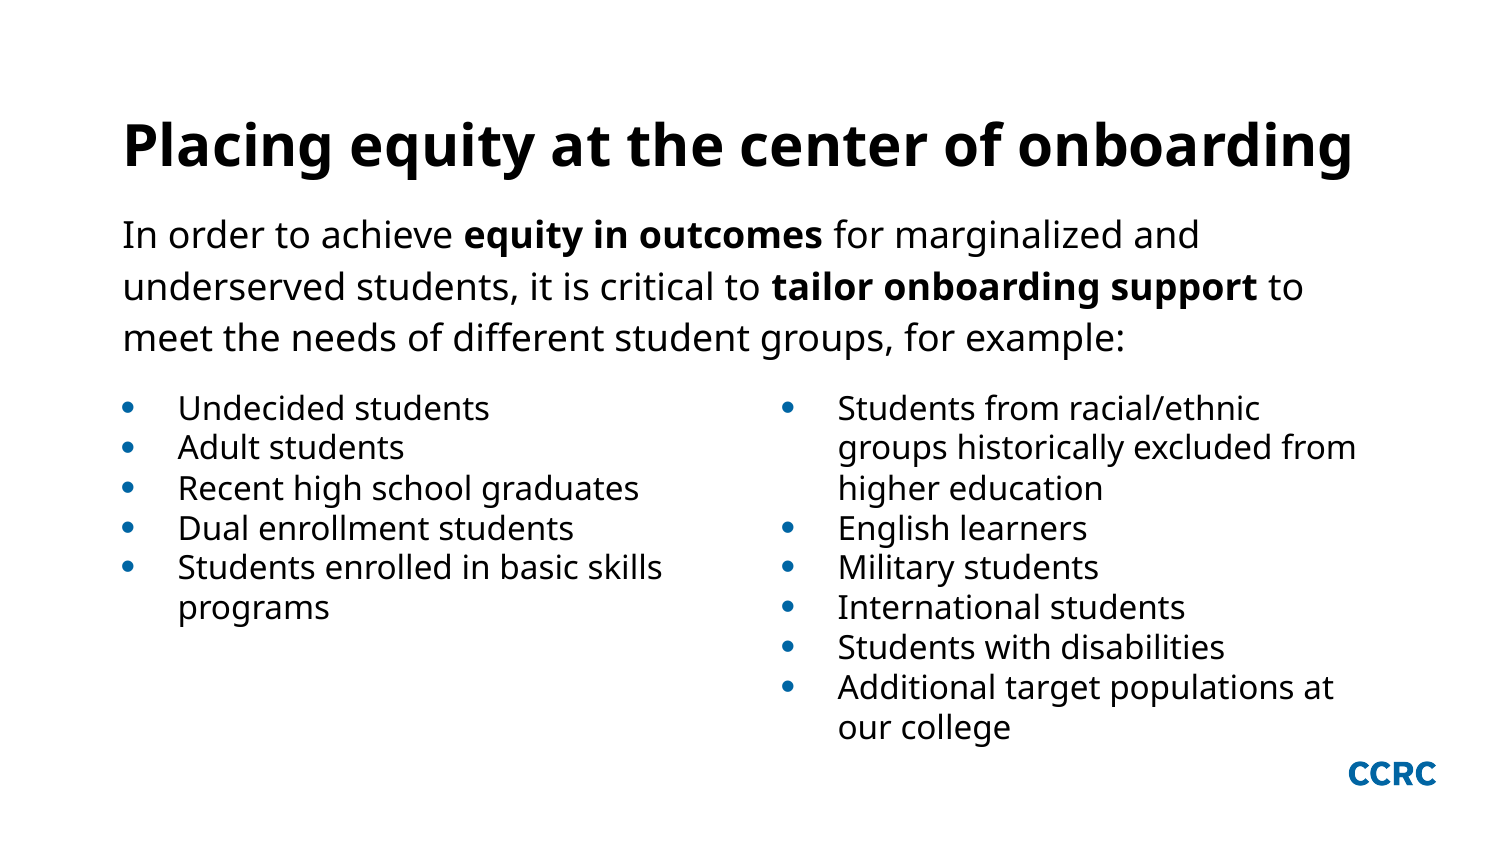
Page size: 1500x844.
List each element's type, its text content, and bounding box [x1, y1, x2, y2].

text_box In order to achieve equity in outcomes for marginalized and underserved students, it is critical to tailor onboarding support to meet the needs of different student groups, for example: [107, 188, 1403, 340]
title Placing equity at the center of onboarding [107, 93, 1390, 188]
list Students from racial/ethnic groups historically excluded from higher education English learners Military students International students Students with disabilities Additional target populations at our college [765, 371, 1393, 844]
picture [1393, 761, 1438, 786]
list Undecided students Adult students Recent high school graduates Dual enrollment students Students enrolled in basic skills programs [105, 371, 733, 844]
